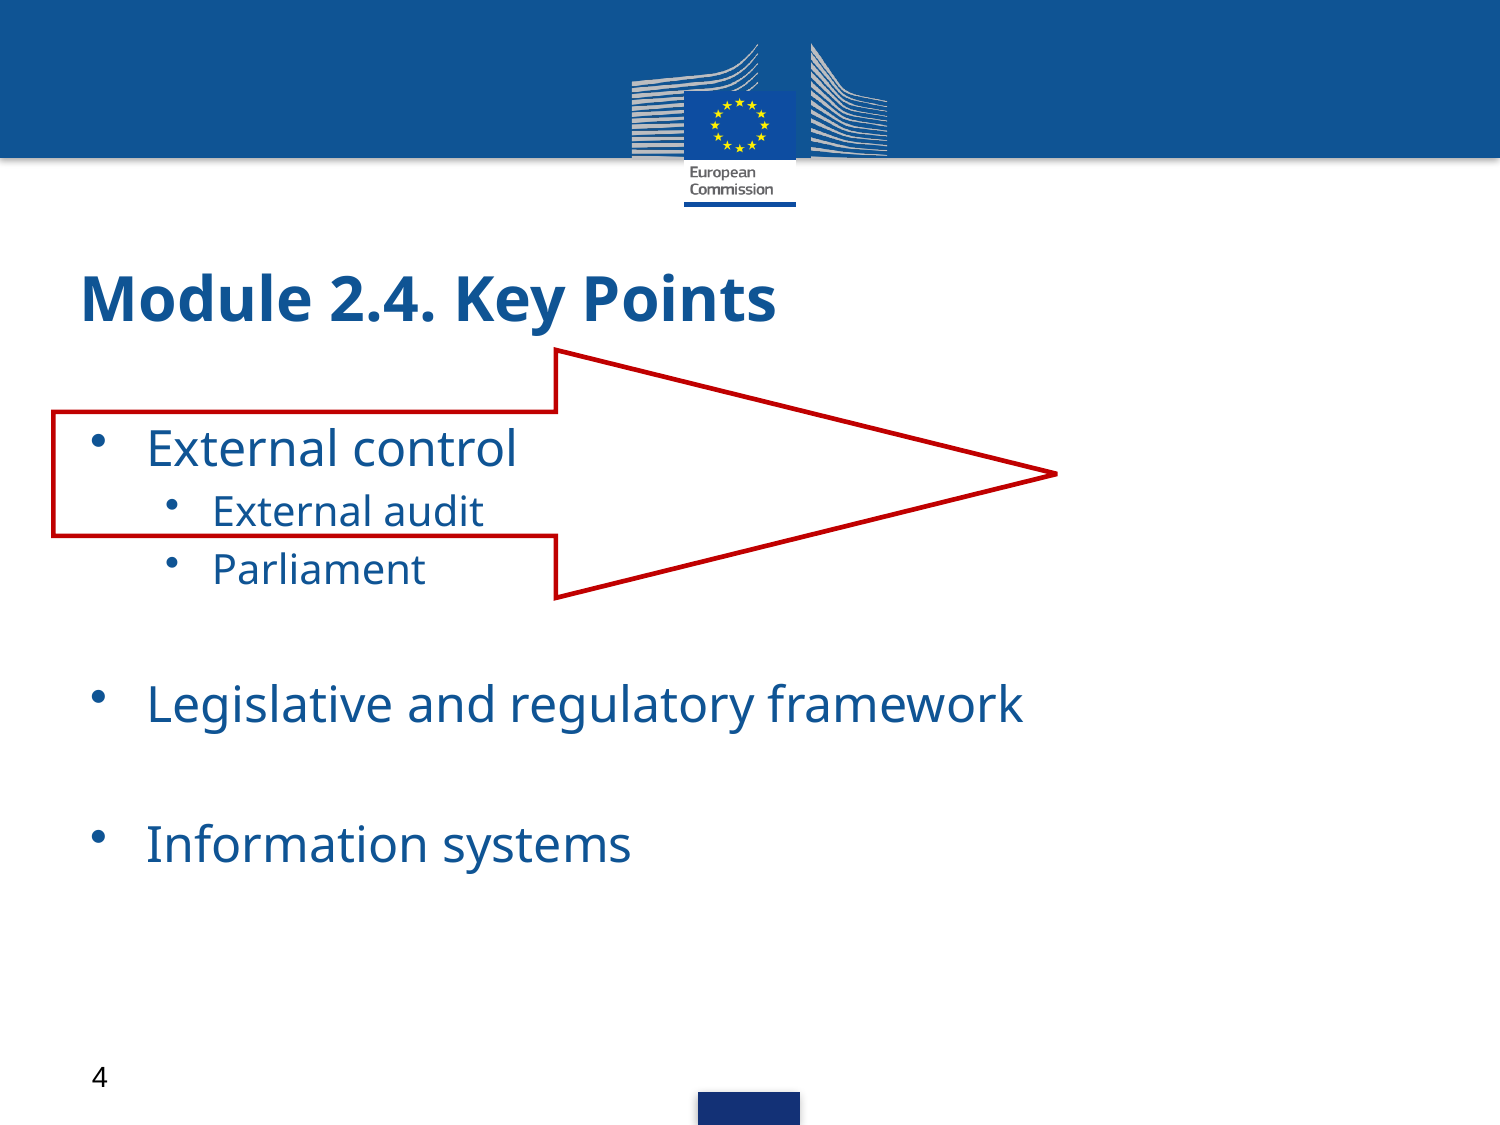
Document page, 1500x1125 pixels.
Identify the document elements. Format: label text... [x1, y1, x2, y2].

list External control External audit Parliament Legislative and regulatory framework Information systems [75, 408, 1425, 988]
title Module 2.4. Key Points [64, 219, 1415, 374]
text_box [53, 349, 1058, 598]
slide_number 4 [76, 1022, 553, 1102]
